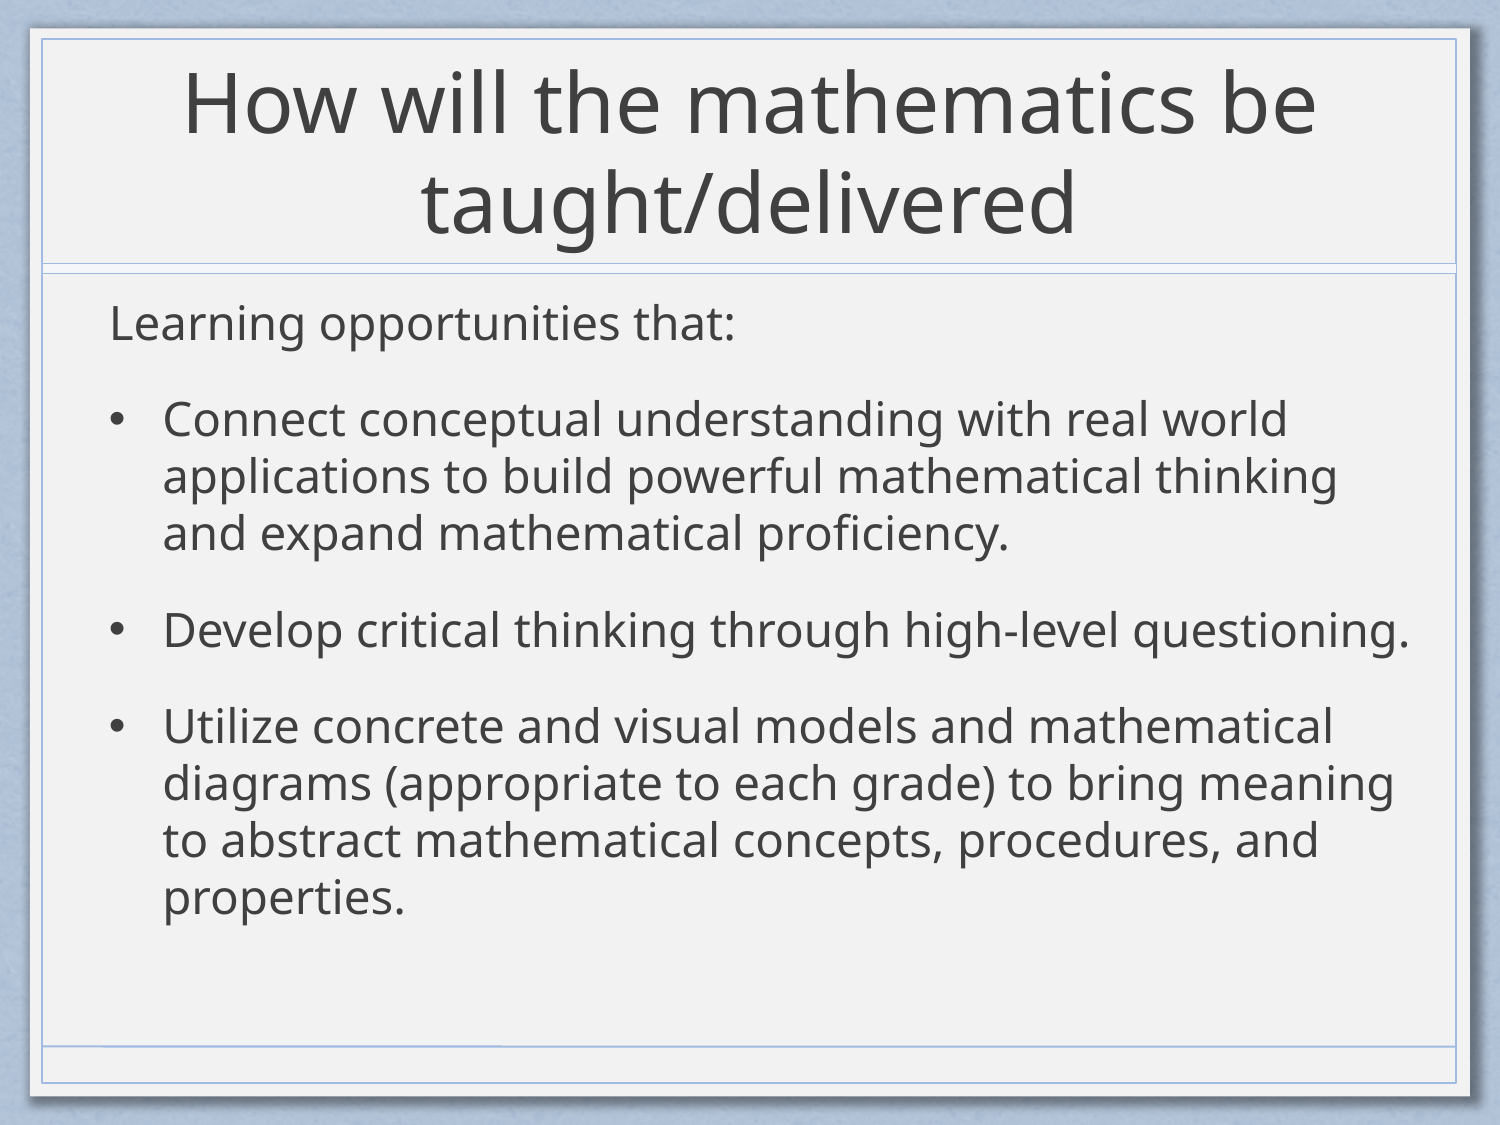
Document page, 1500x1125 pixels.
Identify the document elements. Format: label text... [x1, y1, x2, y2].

list Learning opportunities that: Connect conceptual understanding with real world applications to build powerful mathematical thinking and expand mathematical proficiency. Develop critical thinking through high-level questioning. Utilize concrete and visual models and mathematical diagrams (appropriate to each grade) to bring meaning to abstract mathematical concepts, procedures, and properties. [93, 285, 1436, 995]
title How will the mathematics be taught/delivered [147, 40, 1353, 260]
